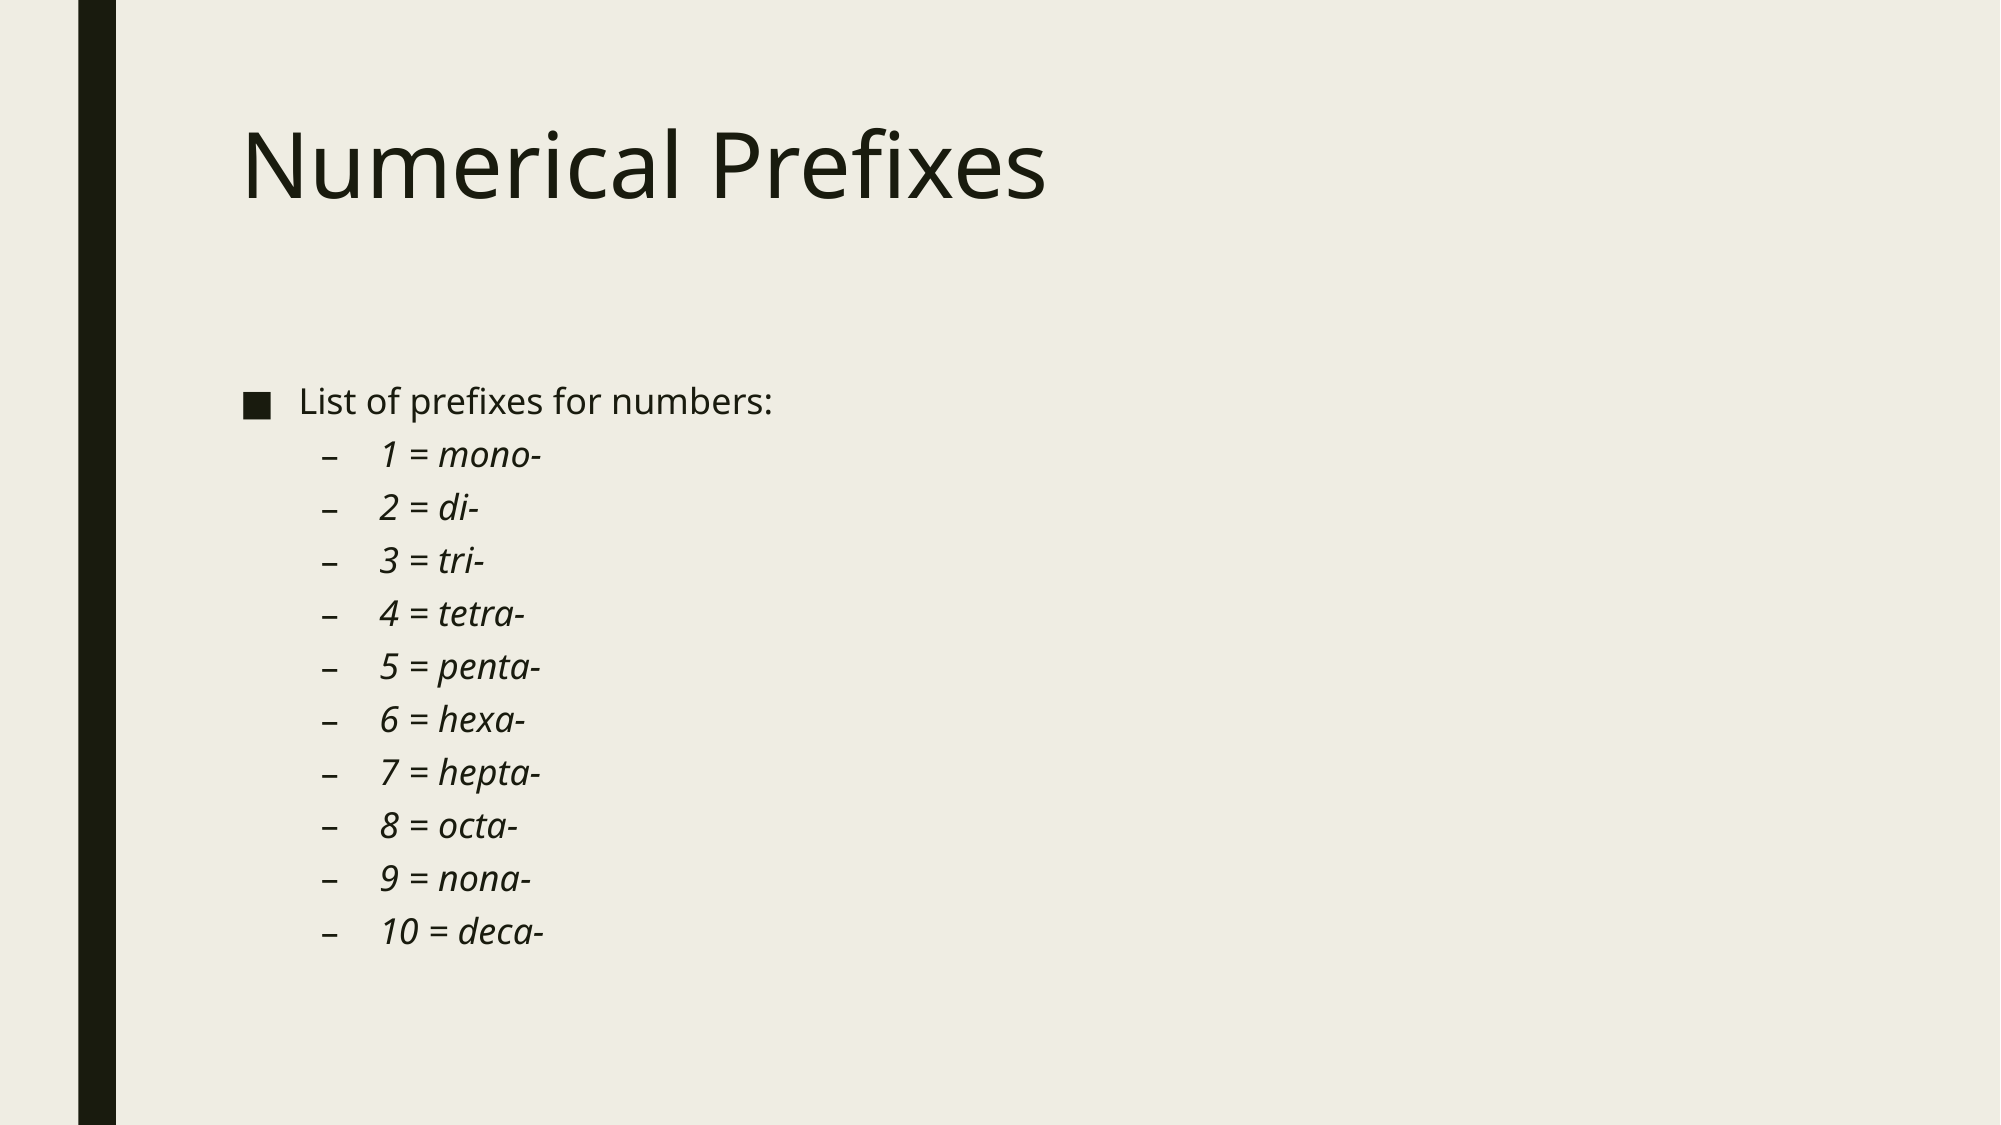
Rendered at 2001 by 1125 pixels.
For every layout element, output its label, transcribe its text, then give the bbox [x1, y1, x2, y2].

list List of prefixes for numbers: 1 = mono- 2 = di- 3 = tri- 4 = tetra- 5 = penta- 6 = hexa- 7 = hepta- 8 = octa- 9 = nona- 10 = deca- [225, 375, 1800, 963]
title Numerical Prefixes [225, 112, 1800, 357]
